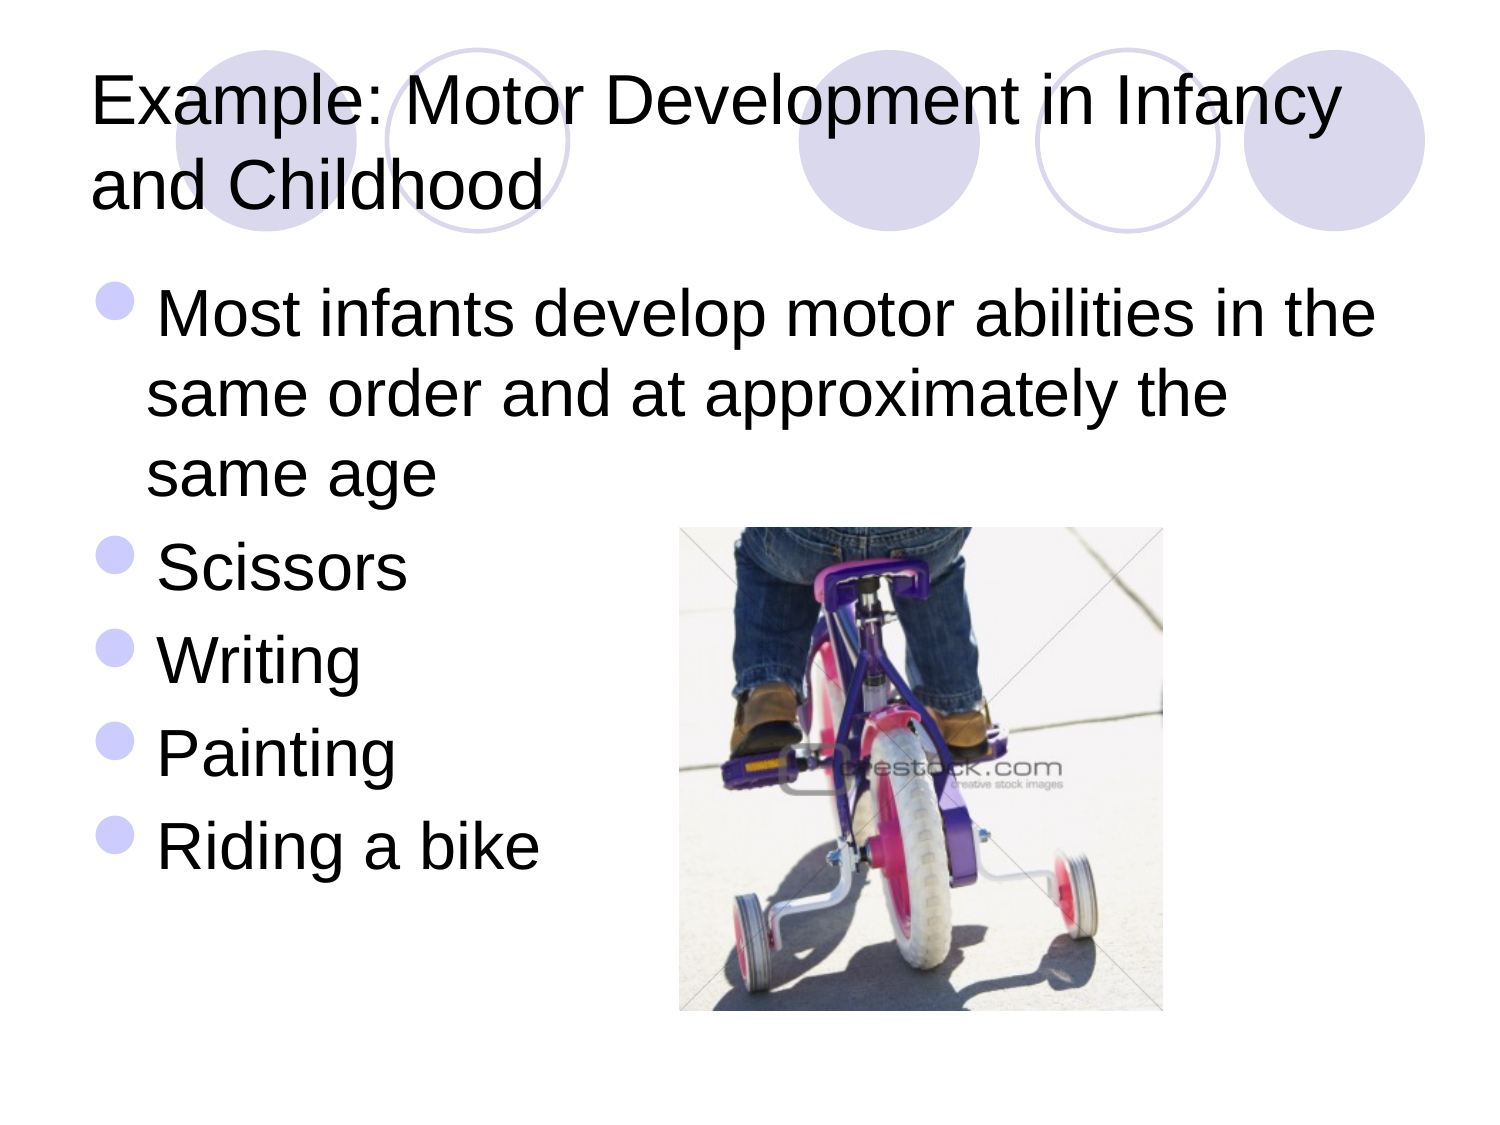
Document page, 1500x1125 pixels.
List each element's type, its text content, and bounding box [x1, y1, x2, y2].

list Most infants develop motor abilities in the same order and at approximately the same age Scissors Writing Painting Riding a bike [74, 262, 1426, 1006]
title Example: Motor Development in Infancy and Childhood [74, 44, 1426, 233]
picture [678, 526, 1164, 1012]
